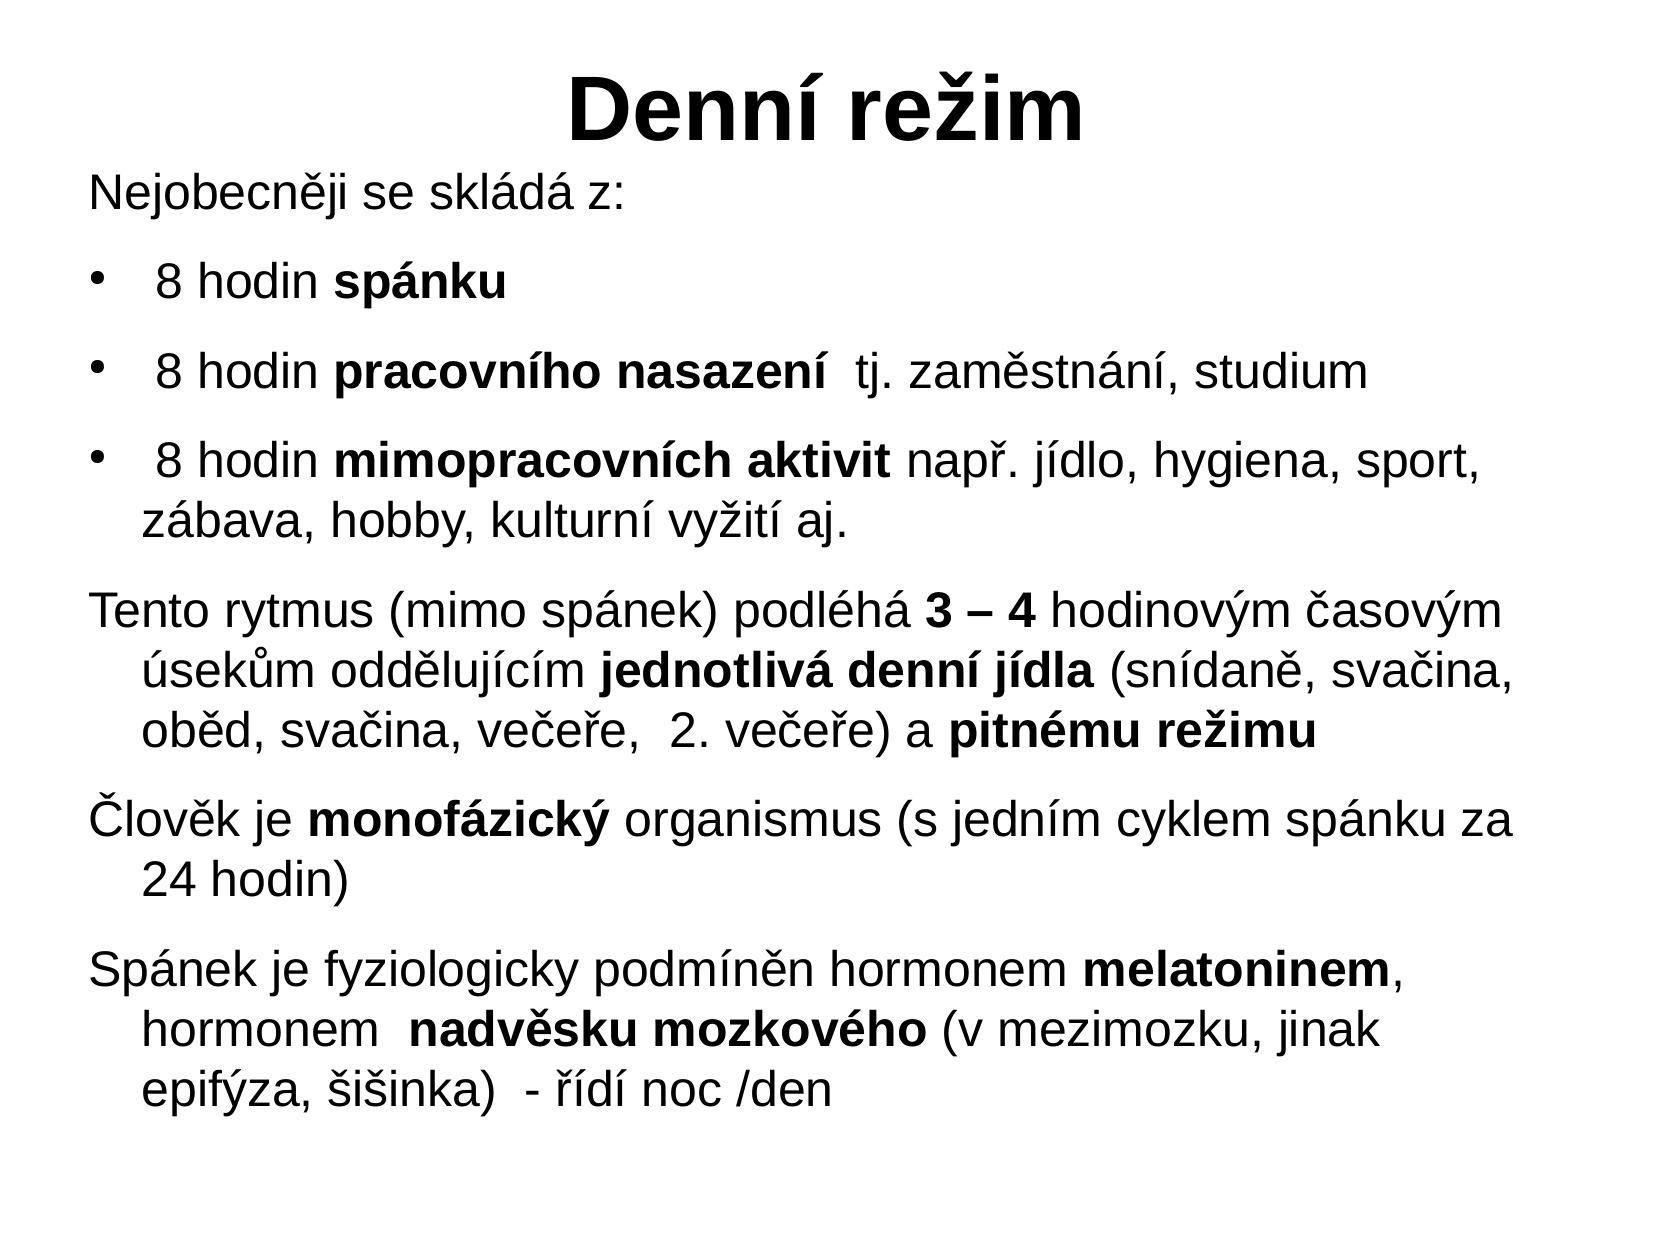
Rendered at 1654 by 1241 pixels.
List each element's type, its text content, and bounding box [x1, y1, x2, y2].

list Nejobecněji se skládá z: 8 hodin spánku 8 hodin pracovního nasazení tj. zaměstnání, studium 8 hodin mimopracovních aktivit např. jídlo, hygiena, sport, zábava, hobby, kulturní vyžití aj. Tento rytmus (mimo spánek) podléhá 3 – 4 hodinovým časovým úsekům oddělujícím jednotlivá denní jídla (snídaně, svačina, oběd, svačina, večeře, 2. večeře) a pitnému režimu Člověk je monofázický organismus (s jedním cyklem spánku za 24 hodin) Spánek je fyziologicky podmíněn hormonem melatoninem, hormonem nadvěsku mozkového (v mezimozku, jinak epifýza, šišinka) - řídí noc /den [70, 159, 1559, 1109]
title Denní režim [82, 0, 1571, 207]
